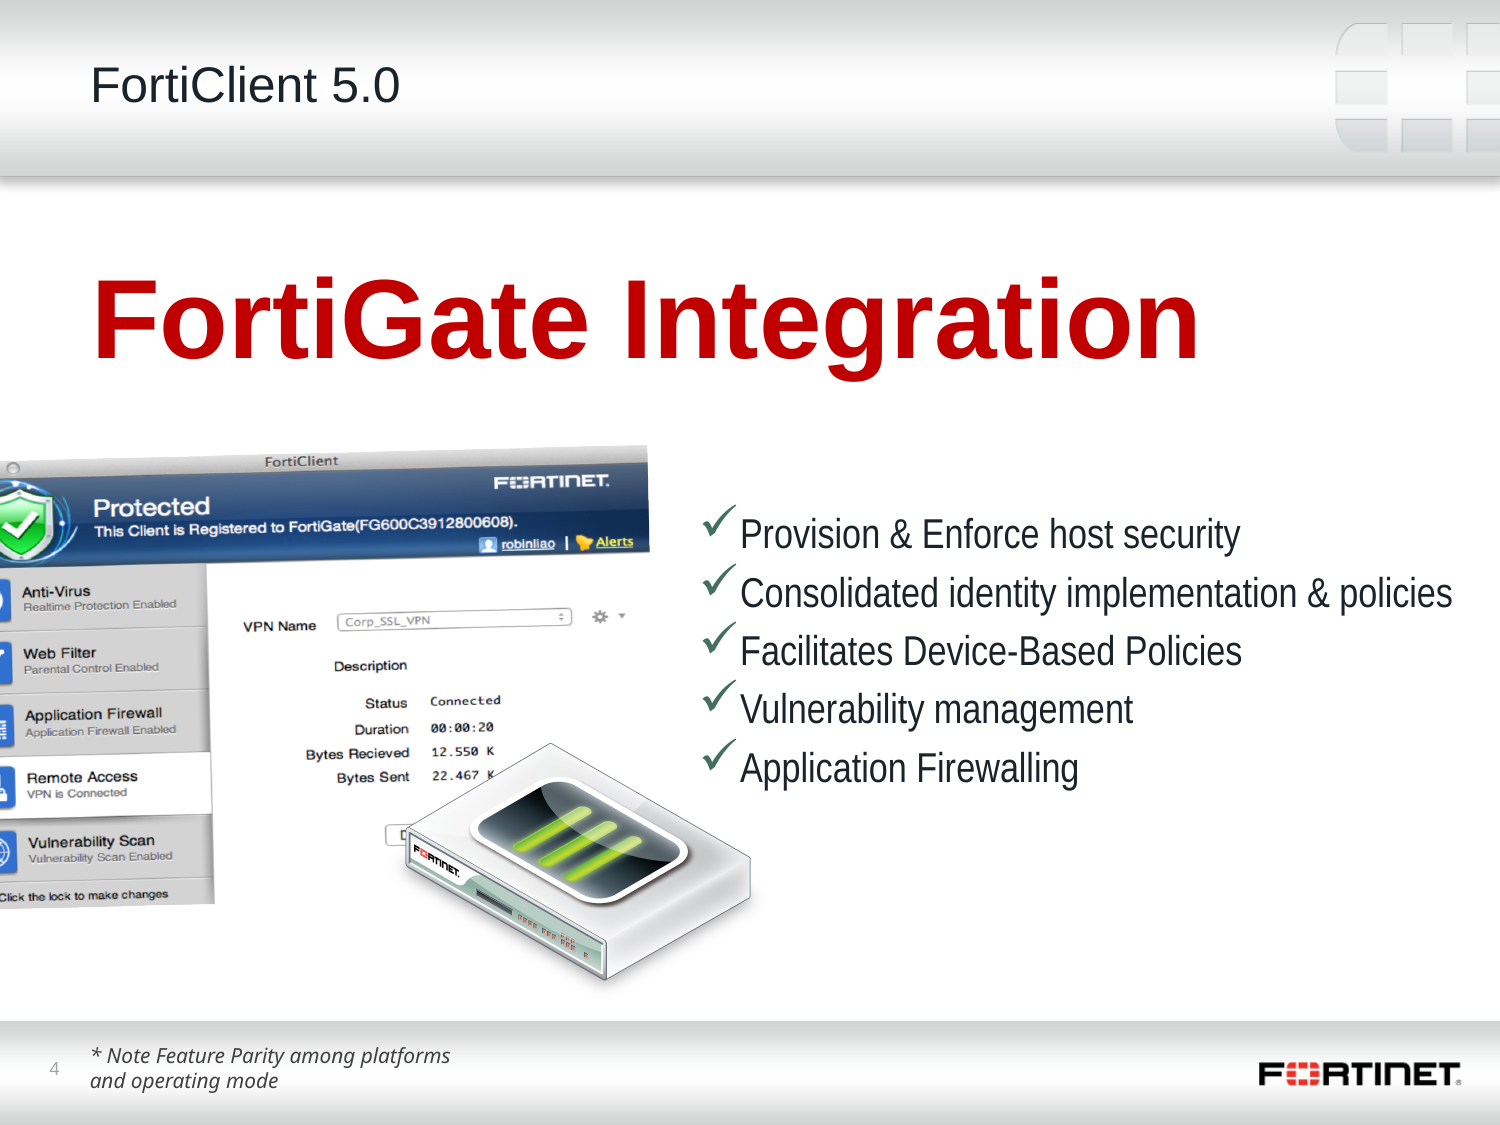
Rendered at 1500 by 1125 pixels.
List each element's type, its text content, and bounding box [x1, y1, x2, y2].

title FortiClient 5.0 [75, 45, 1425, 138]
text_box * Note Feature Parity among platforms and operating mode [75, 1034, 475, 1100]
list Provision & Enforce host security Consolidated identity implementation & policies Facilitates Device-Based Policies Vulnerability management Application Firewalling [683, 499, 1475, 934]
picture [0, 0, 1500, 1125]
text_box FortiGate Integration [76, 238, 1469, 389]
